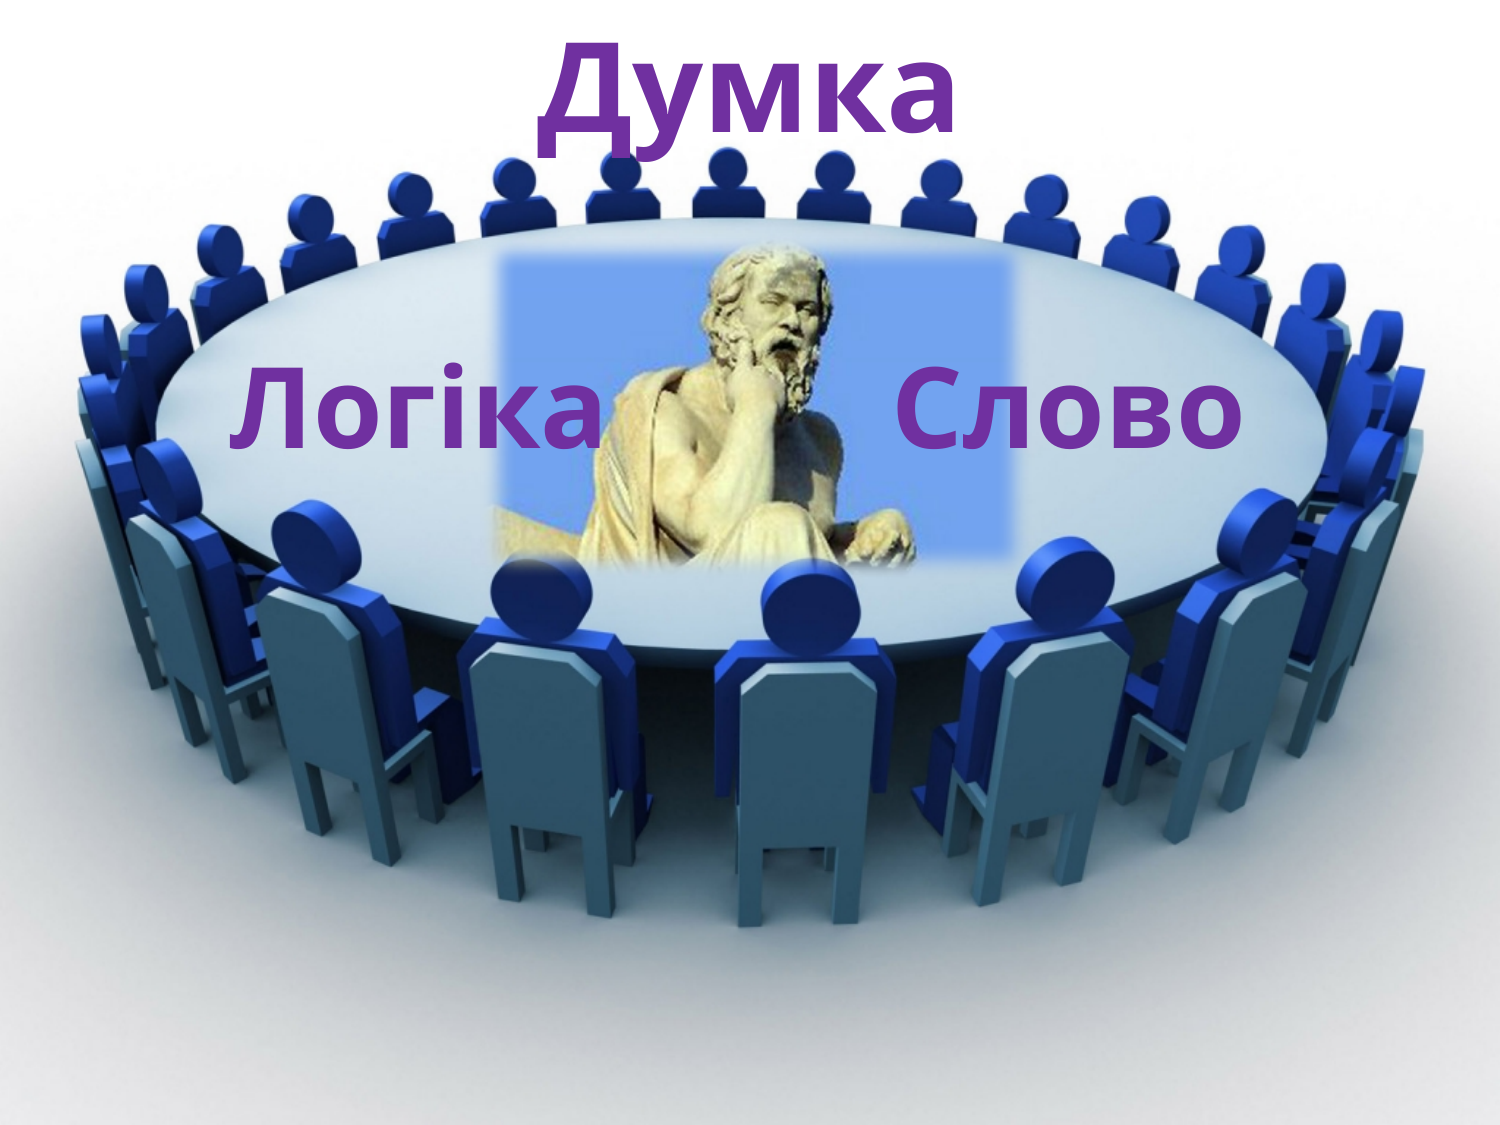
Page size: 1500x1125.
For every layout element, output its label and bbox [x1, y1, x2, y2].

list [0, 0, 1500, 1125]
picture [480, 234, 1032, 579]
